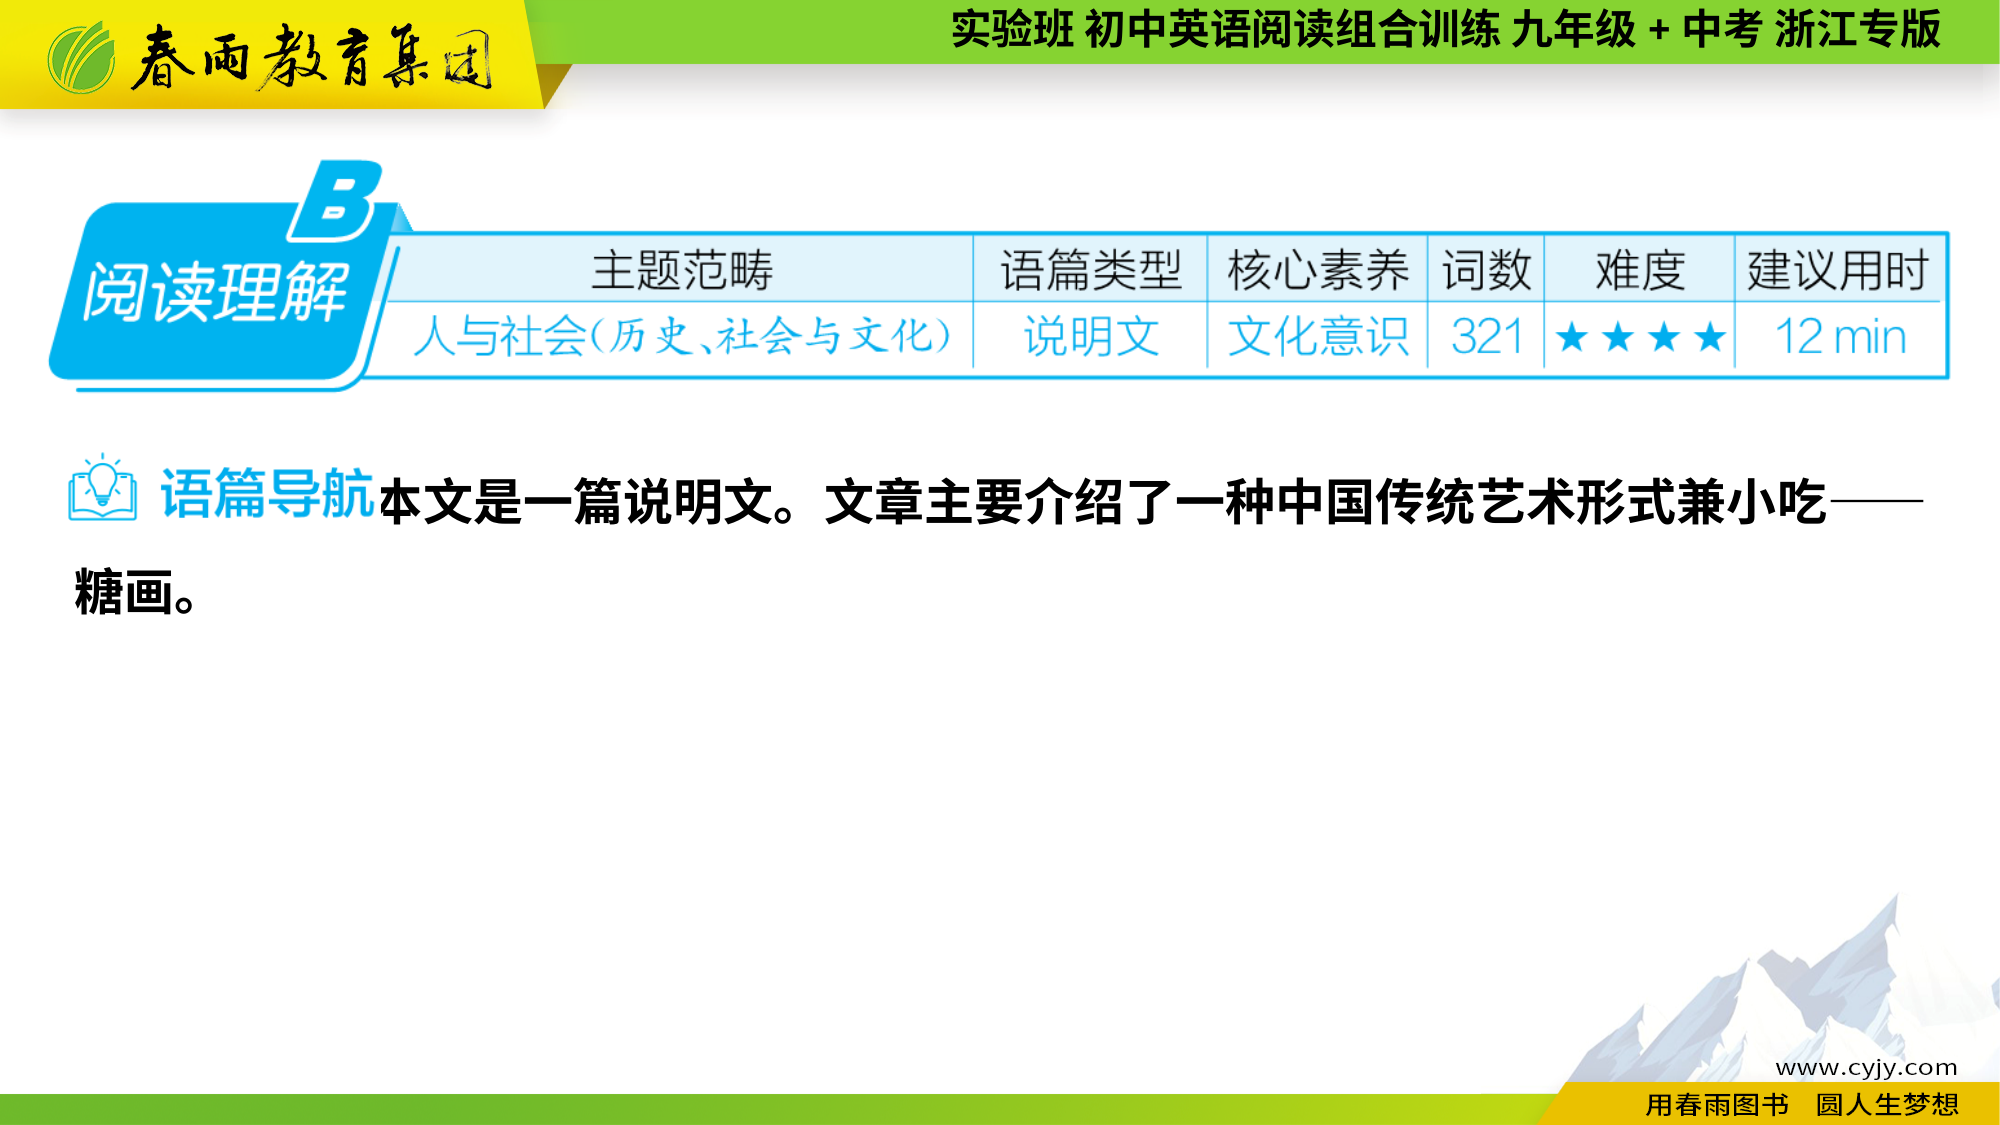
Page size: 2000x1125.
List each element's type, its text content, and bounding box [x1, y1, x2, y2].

picture [0, 0, 2000, 1125]
list 本文是一篇说明文。文章主要介绍了一种中国传统艺术形式兼小吃——糖画。 [59, 432, 1944, 630]
